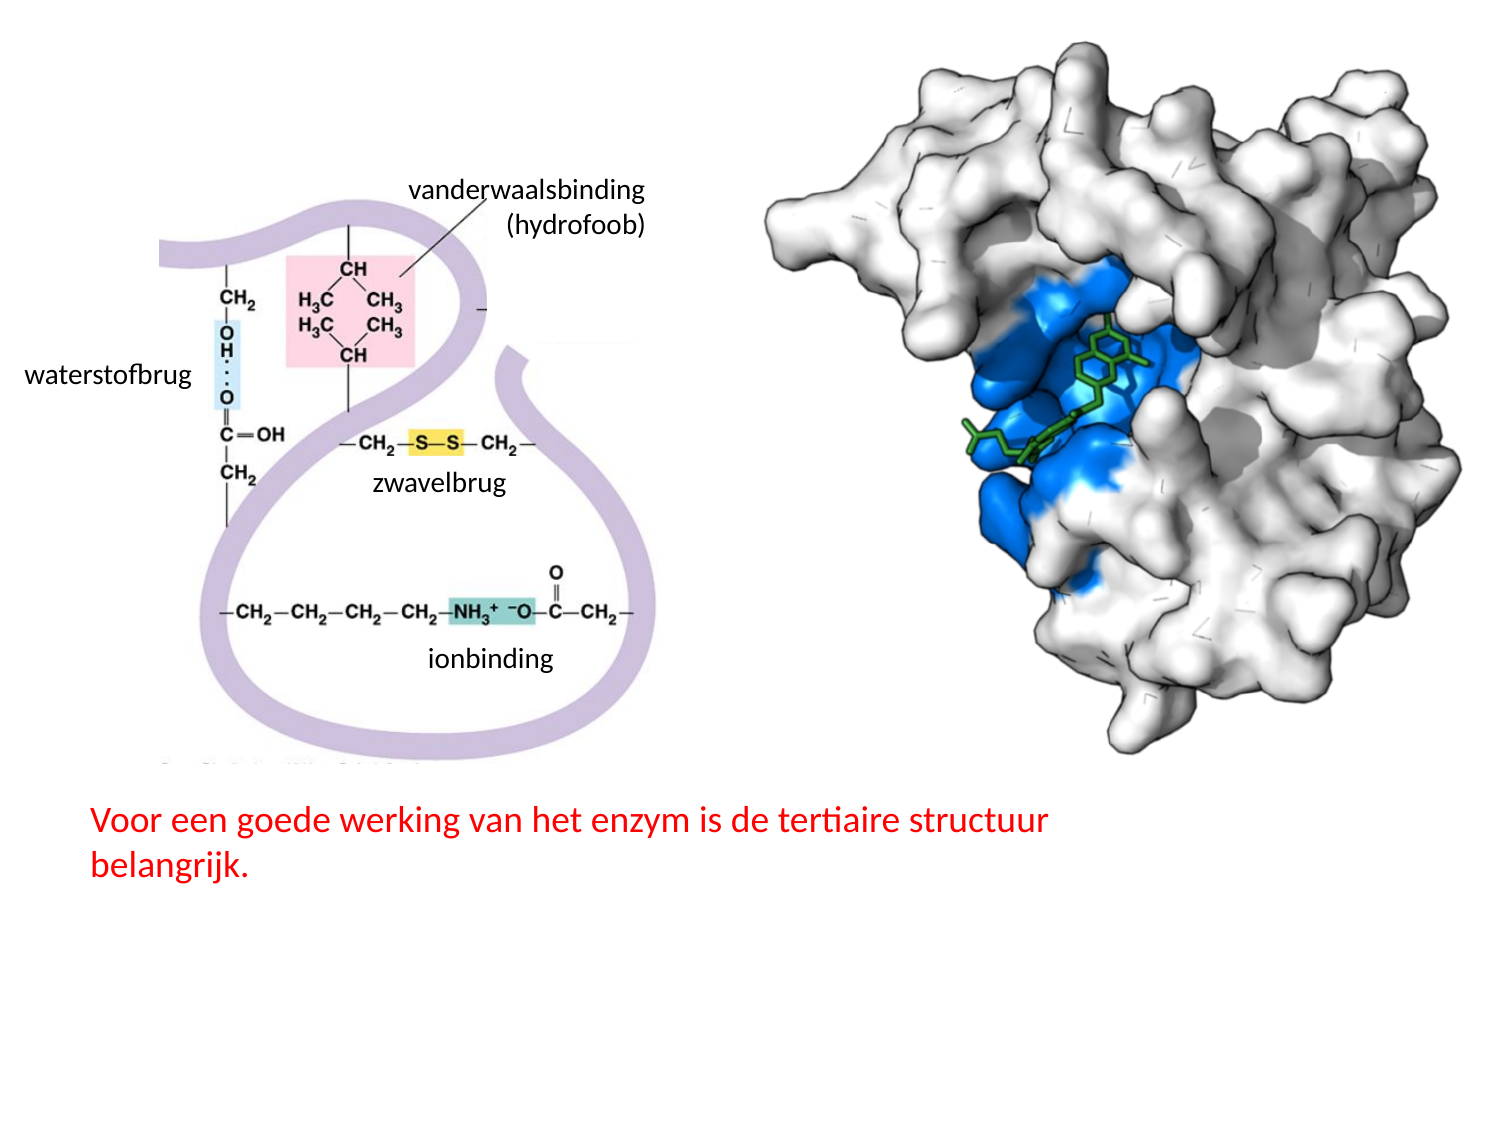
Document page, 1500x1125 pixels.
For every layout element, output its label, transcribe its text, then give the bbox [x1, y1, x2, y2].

picture [708, 0, 1500, 844]
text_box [9, 163, 677, 764]
text_box Voor een goede werking van het enzym is de tertiaire structuur belangrijk. [75, 787, 1074, 893]
